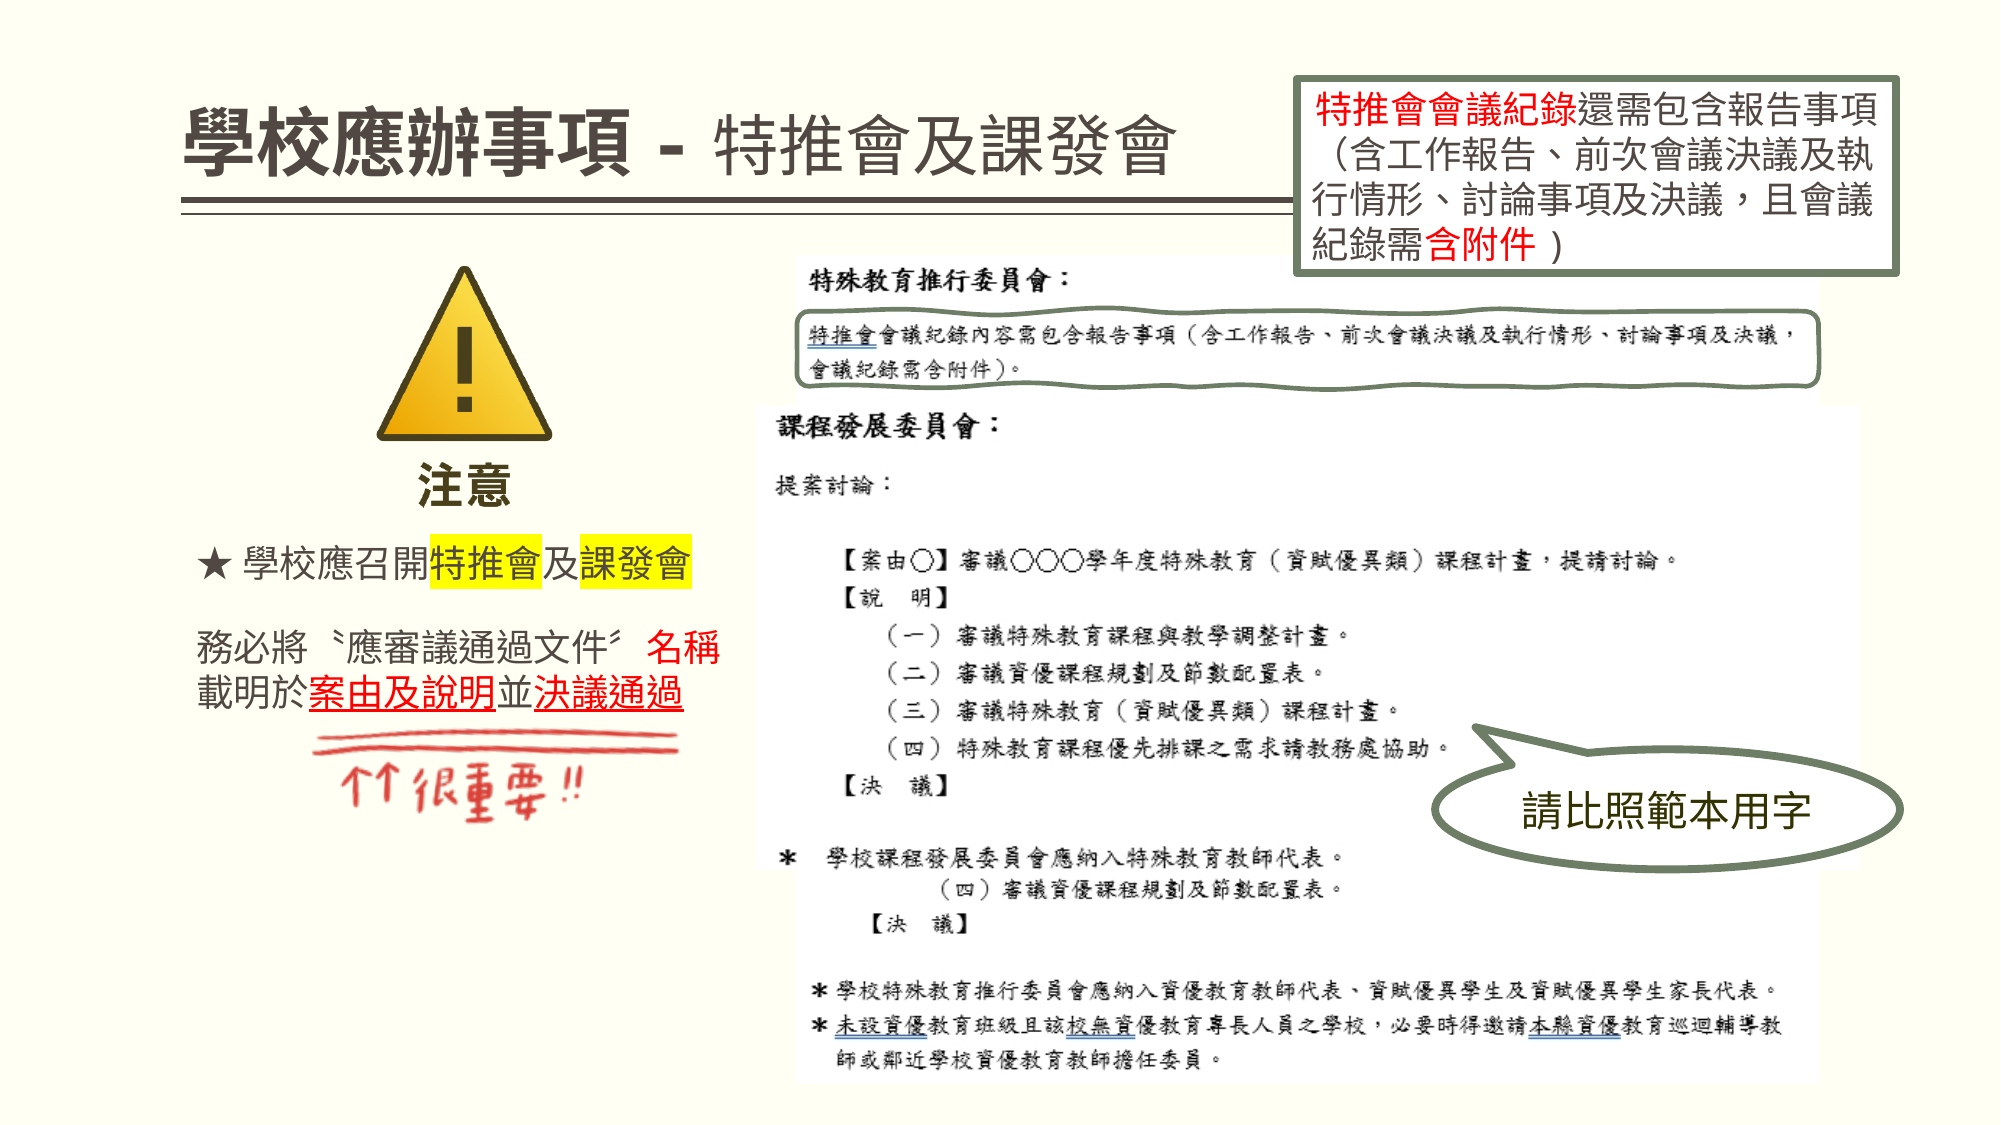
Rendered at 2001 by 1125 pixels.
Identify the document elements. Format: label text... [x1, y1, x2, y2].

text_box 務必將〝應審議通過文件〞名稱載明於案由及說明並決議通過 [181, 616, 750, 722]
text_box 請比照範本用字 [1866, 773, 1904, 845]
picture [318, 240, 610, 532]
text_box ★學校應召開特推會及課發會 [181, 532, 748, 593]
picture [756, 255, 1860, 1084]
title 學校應辦事項-特推會及課發會 [181, 12, 1819, 193]
picture [262, 699, 715, 851]
text_box 特推會會議紀錄還需包含報告事項 （含工作報告、前次會議決議及執行情形、討論事項及決議，且會議紀錄需含附件) [1293, 75, 1900, 277]
